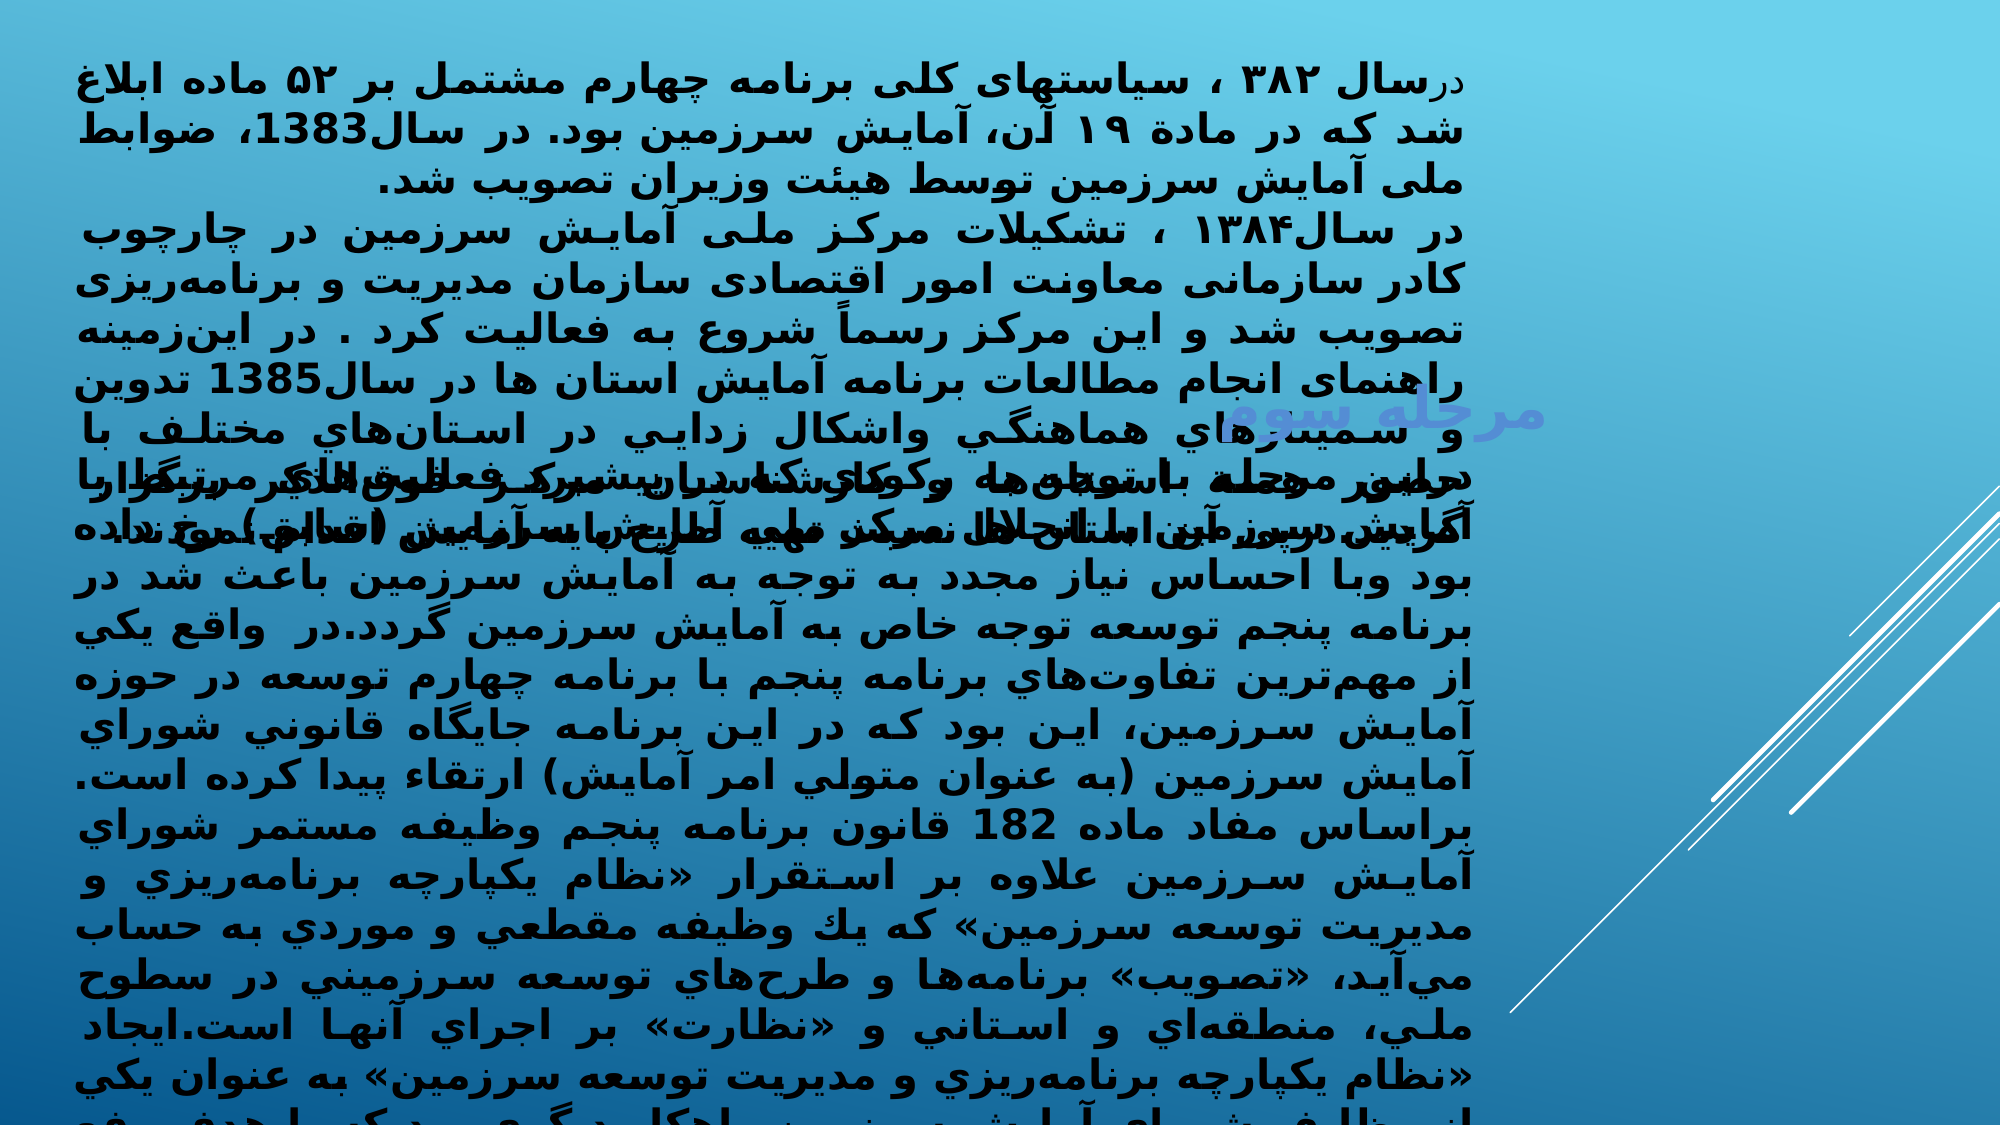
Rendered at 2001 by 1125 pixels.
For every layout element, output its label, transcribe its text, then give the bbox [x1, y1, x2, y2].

text_box درسال ۳۸۲ ، سیاستهای کلی برنامه چهارم مشتمل بر ۵۲ ماده ابلاغ شد که در مادة ۱۹ آن، آمایش سرزمین بود. در سال1383، ضوابط ملی آمایش سرزمین توسط هیئت وزیران تصویب شد. در سال۱۳۸۴ ، تشکیلات مرکز ملی آمایش سرزمین در چارچوب کادر سازمانی معاونت امور اقتصادی سازمان مدیریت و برنامه‌ریزی تصویب شد و این مرکز رسماً شروع به فعالیت کرد . در اين‌زمينه راهنمای انجام مطالعات برنامه آمایش استان ها در سال1385 تدوین و سمينارهاي هماهنگي واشكال زدايي در استان‌هاي مختلف با حضور همة استان‌ها و كارشناسان مركز فوق‌الذكر برگزار گرديد.درپی آن استان ها نسبت تهیه طرح پایه آمایش اقدام نمودند. [57, 44, 1481, 440]
text_box دراین مرحله با توجه به ركودي كه در پيشبرد فعاليت‌هاي مرتبط با ‌آمايش سرزمين با انحلال مركز ملي آمايش سرزمين (سابق) رخ داده‌ بود وبا احساس نیاز مجدد به توجه به آمایش سرزمین باعث شد در برنامه پنجم توسعه توجه خاص به آمایش سرزمین گردد.در واقع يكي از مهم‌ترين تفاوت‌هاي برنامه پنجم با برنامه چهارم توسعه در حوزه آمايش سرزمين، اين بود كه در اين برنامه جايگاه قانوني شوراي آمايش سرزمين (به عنوان متولي امر آمايش) ارتقاء پيدا كرده است. براساس مفاد ماده 182 قانون برنامه پنجم وظيفه مستمر شوراي آمايش سرزمين علاوه بر استقرار «نظام يكپارچه برنامه‌ريزي و مديريت توسعه سرزمين» كه يك وظيفه مقطعي و موردي به حساب مي‌آيد، «تصويب» برنامه‌ها و طرح‌هاي توسعه سرزميني در سطوح ملي، منطقه‌اي و استاني و «نظارت» بر اجراي آنها است.ايجاد «نظام يكپارچه برنامه‌ريزي و مديريت توسعه سرزمين» به عنوان يكي از وظايف شوراي آمايش سرزمين راهكار ديگري بود كه با هدف رفع ناهماهنگي‌هاي موجود بين برنامه‌ريزي آمايش سرزمين با ساير انواع برنامه‌ريزي با رويكرد سرزميني اعم از كالبدي و غيره در برنامه پنجم مورد توجه قرار گرفته است. در پی آن در تشكيلات جديد معاونت برنامه‌ريزي و نظارت راهبردي، دفتري با عنوان تلفيق برنامه، آمايش و توسعه منطقه‌اي ايجاد گردید.براین درسال 1390 شرح خدمات مرحله جدید با عنوان برنامه ریزی و سیاسگذاری مطالعات برنامه آمایش توسط دفتر مذکور تهیه و درحال پیگیری برای اجرای این مرحله د رسطح کشور می باشند. [57, 440, 1489, 1125]
text_box مرحله سوم [1203, 362, 1564, 448]
